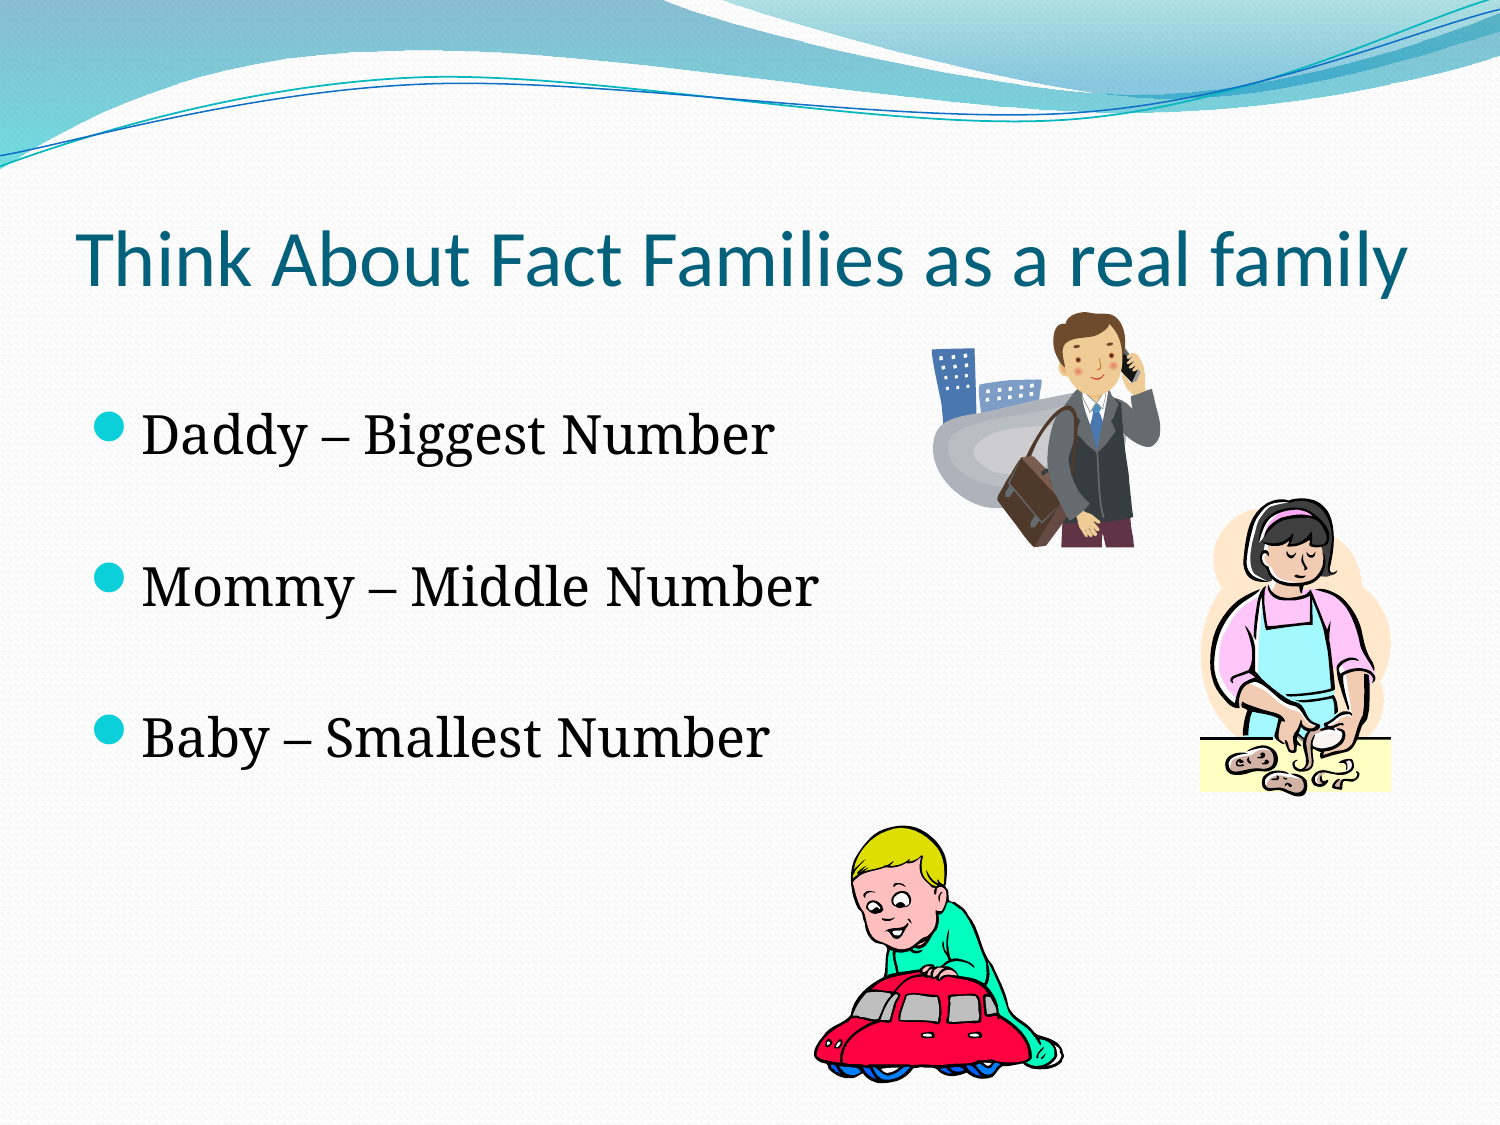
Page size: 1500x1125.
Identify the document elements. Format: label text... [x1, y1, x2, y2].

title Think About Fact Families as a real family [75, 115, 1425, 303]
list Daddy – Biggest Number Mommy – Middle Number Baby – Smallest Number [75, 317, 1425, 1038]
picture [931, 311, 1161, 548]
picture [1199, 497, 1392, 797]
picture [812, 820, 1068, 1085]
